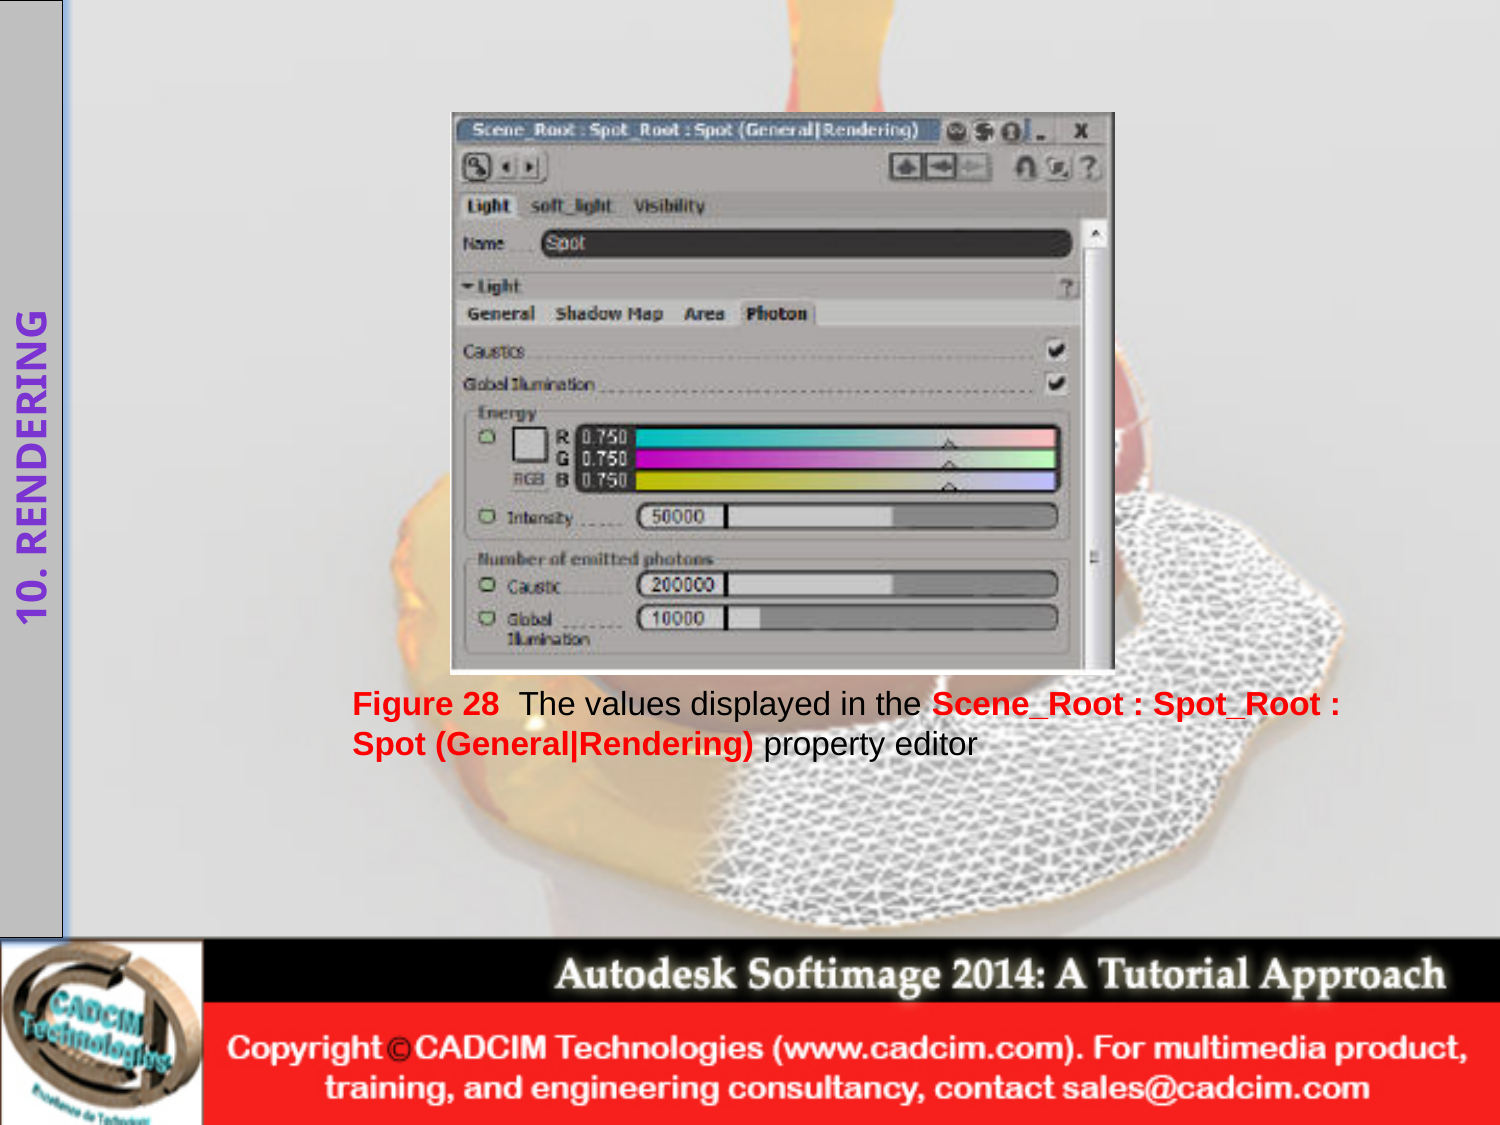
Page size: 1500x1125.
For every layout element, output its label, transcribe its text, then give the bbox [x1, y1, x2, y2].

text_box Figure 28 The values displayed in the Scene_Root : Spot_Root : Spot (General|Rendering) property editor [337, 674, 1375, 770]
picture [0, 0, 1500, 1125]
